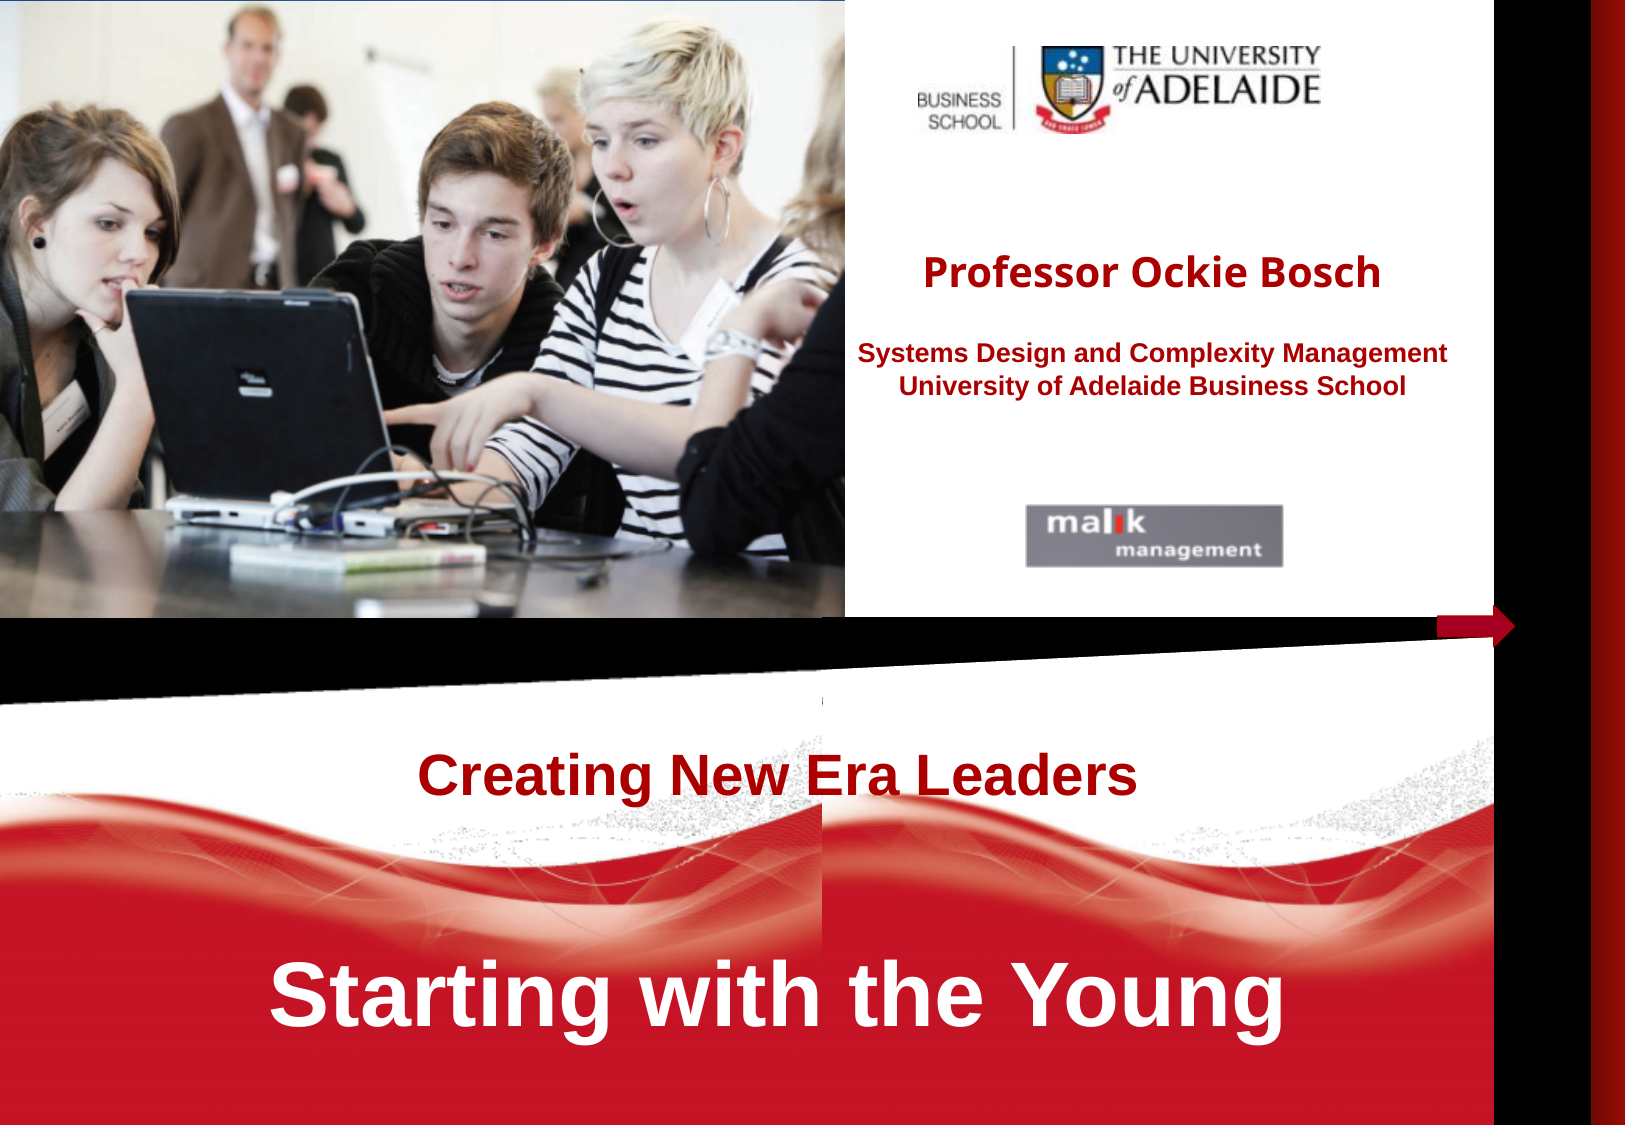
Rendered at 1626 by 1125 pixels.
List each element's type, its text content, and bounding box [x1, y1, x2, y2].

text_box [1492, 605, 1515, 643]
text_box [844, 0, 1494, 98]
text_box Professor Ockie Bosch Systems Design and Complexity Management University of Adelaide Business School [850, 239, 1494, 407]
text_box [1494, 0, 1590, 1125]
picture [0, 0, 1495, 1125]
picture [917, 46, 1321, 134]
picture [1024, 503, 1285, 570]
text_box [1590, 0, 1625, 1125]
